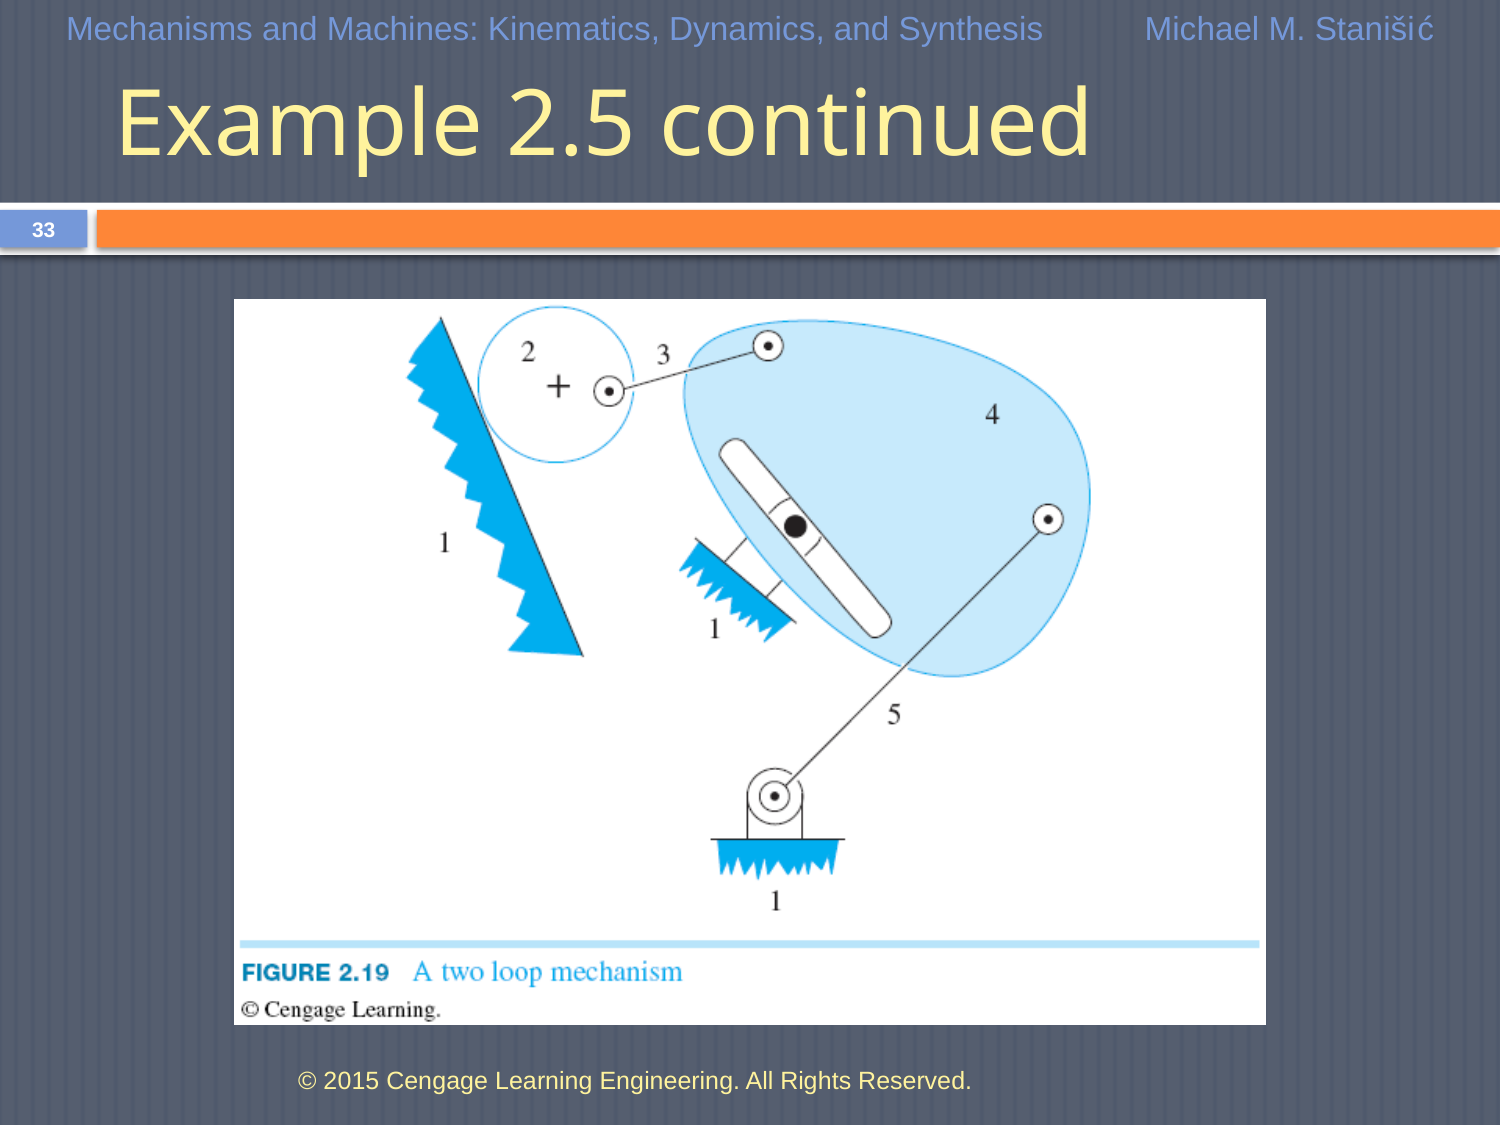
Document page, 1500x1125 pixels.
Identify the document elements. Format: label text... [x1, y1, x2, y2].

picture [234, 299, 1266, 1026]
text_box Mechanisms and Machines: Kinematics, Dynamics, and Synthesis Michael M. Stanišić [0, 0, 1500, 55]
title Example 2.5 continued [99, 55, 1438, 201]
footer © 2015 Cengage Learning Engineering. All Rights Reserved. [106, 1050, 996, 1110]
slide_number 33 [0, 208, 88, 249]
